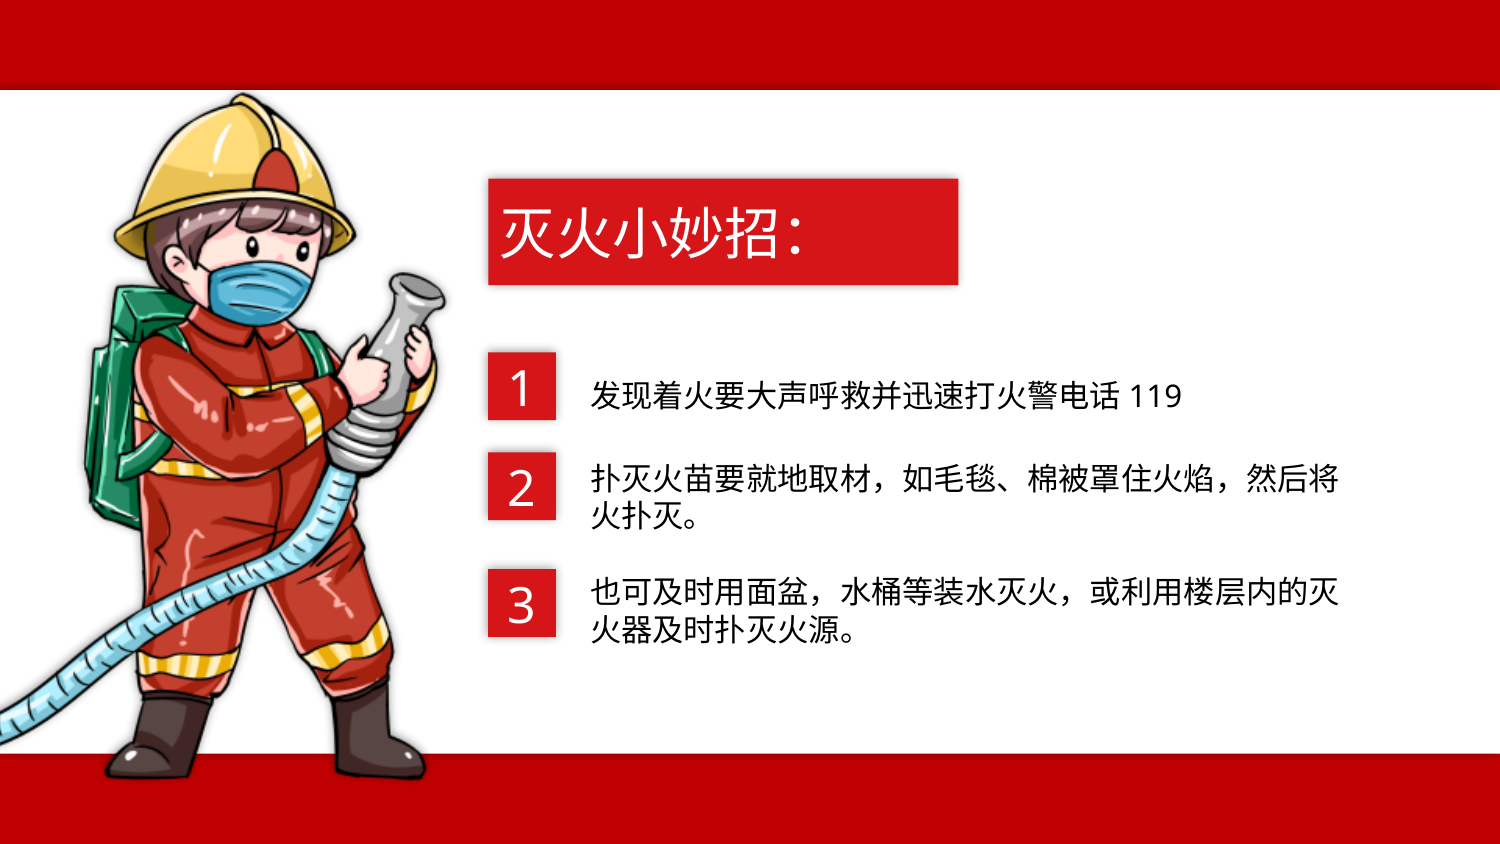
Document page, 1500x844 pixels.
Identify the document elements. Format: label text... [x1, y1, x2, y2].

text_box [635, 89, 1500, 755]
text_box 也可及时用面盆，水桶等装水灭火，或利用楼层内的灭火器及时扑灭火源。 [628, 567, 1375, 654]
text_box 发现着火要大声呼救并迅速打火警电话119 [628, 351, 1375, 420]
picture [0, 35, 628, 809]
text_box 扑灭火苗要就地取材，如毛毯、棉被罩住火焰，然后将火扑灭。 [628, 453, 1375, 540]
text_box 灭火小妙招： [628, 178, 959, 286]
